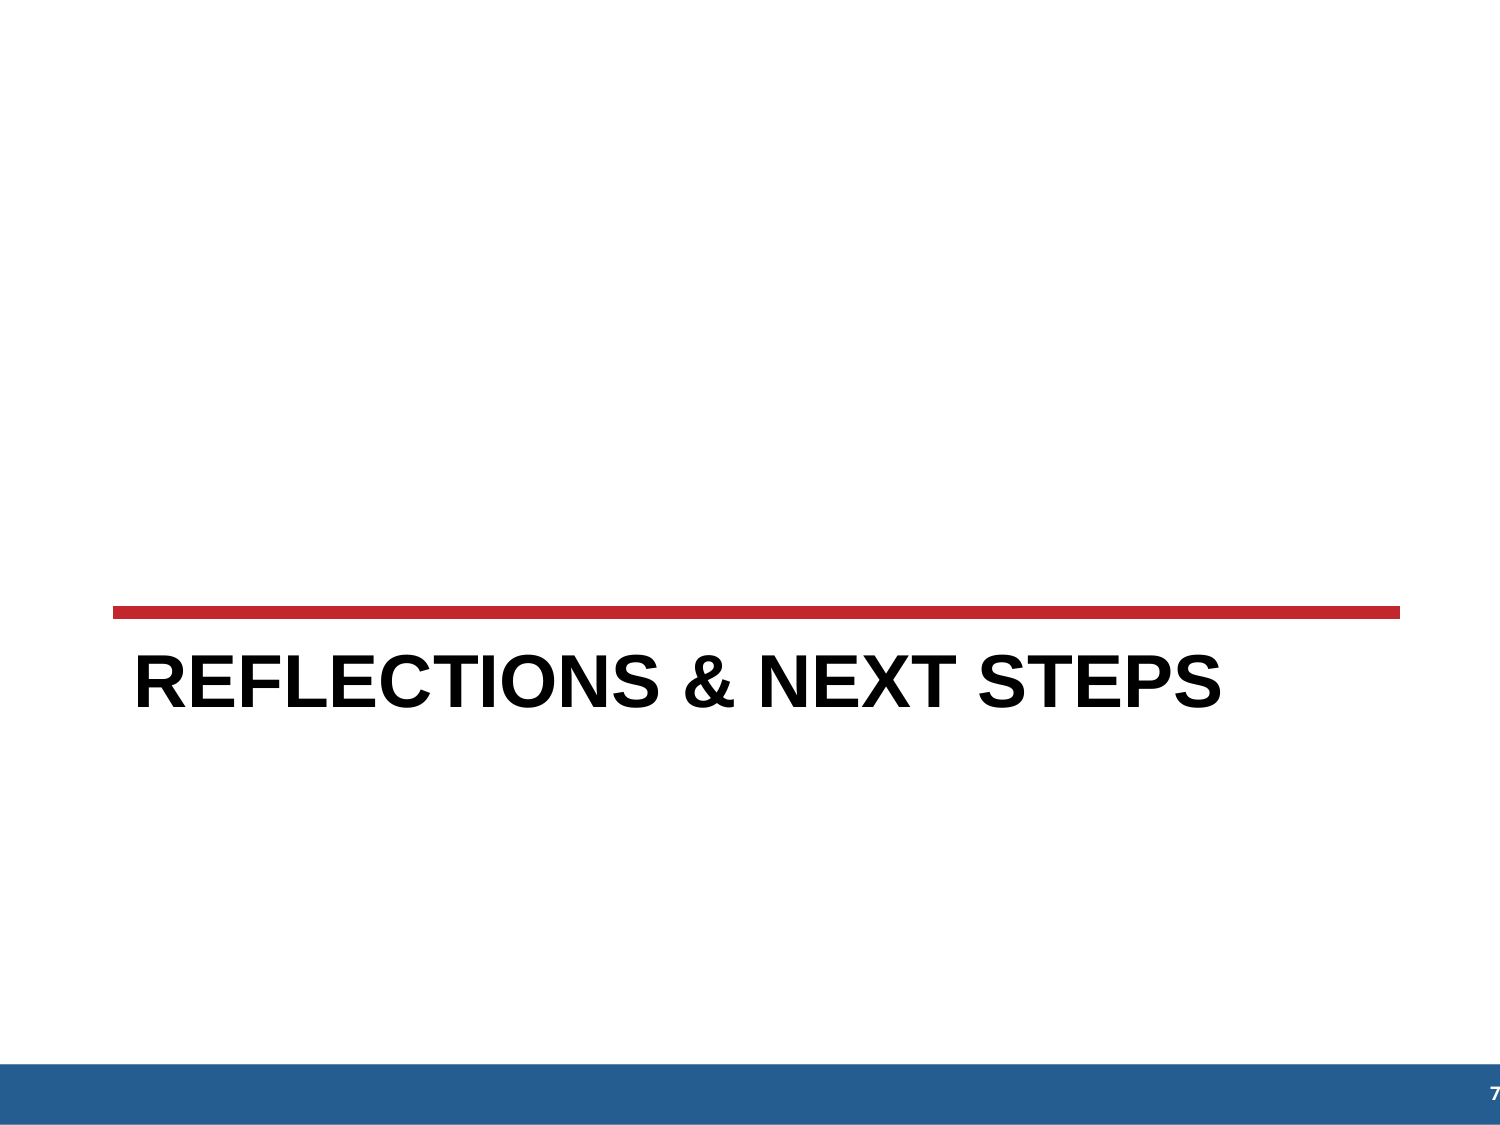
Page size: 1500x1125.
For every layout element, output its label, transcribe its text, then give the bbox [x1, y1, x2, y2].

picture [0, 0, 1500, 1125]
title REFLECTIONS & NEXT STEPS [118, 635, 1394, 859]
